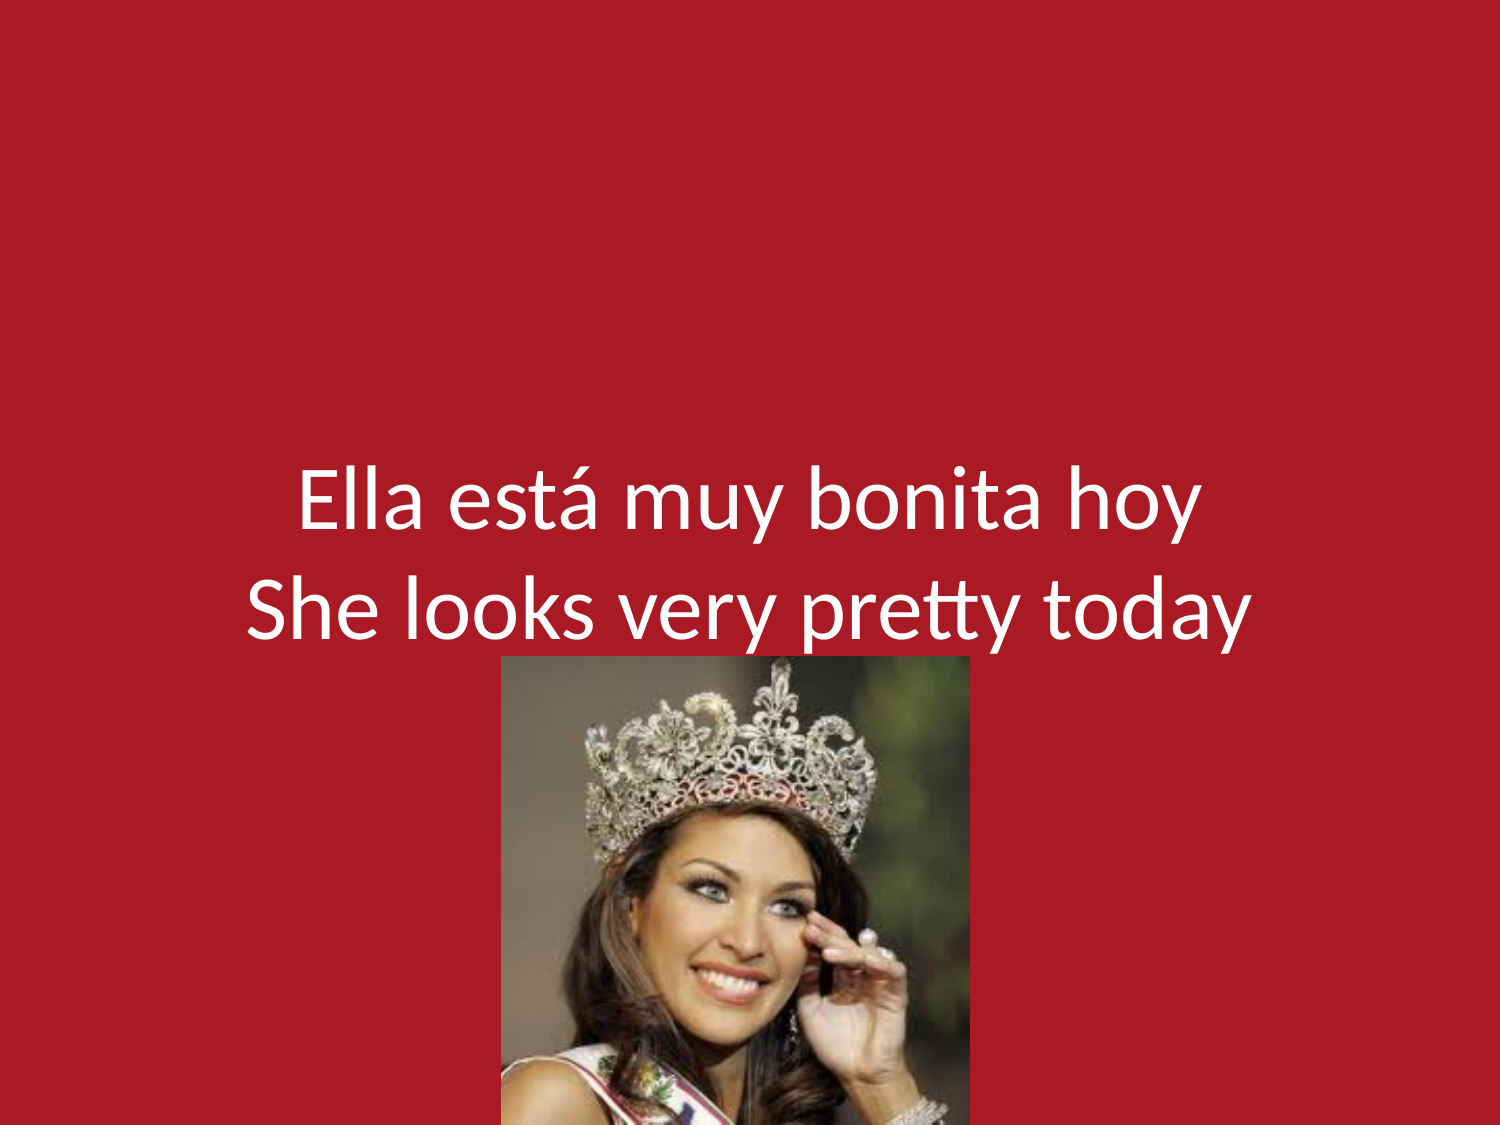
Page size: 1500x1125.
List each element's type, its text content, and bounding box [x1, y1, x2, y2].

title Ella está muy bonita hoy She looks very pretty today [75, 45, 1425, 1051]
picture [500, 655, 971, 1125]
